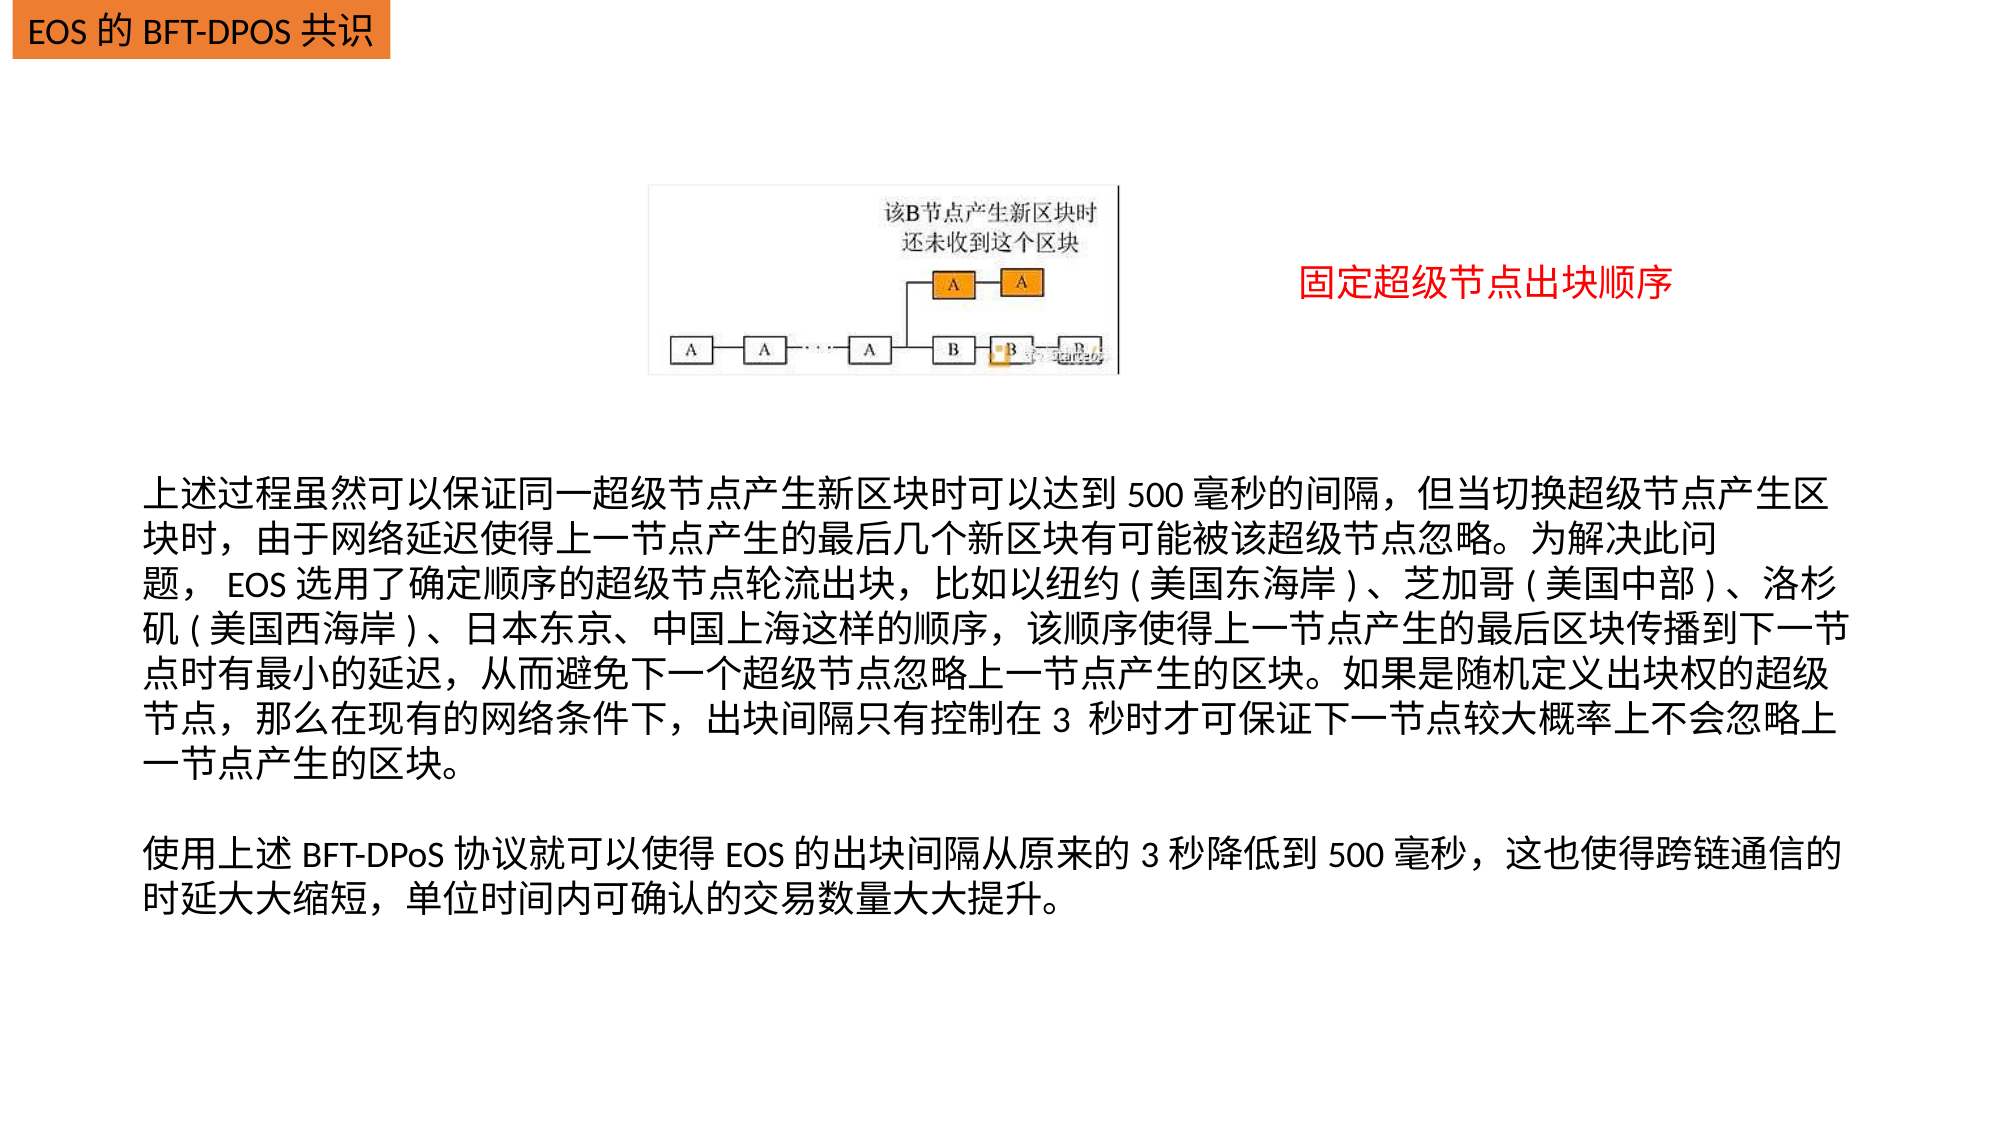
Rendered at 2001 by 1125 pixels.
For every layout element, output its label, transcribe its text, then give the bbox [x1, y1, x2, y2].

picture [635, 174, 1131, 390]
text_box EOS的BFT-DPOS共识 [12, 0, 391, 59]
text_box 上述过程虽然可以保证同一超级节点产生新区块时可以达到500毫秒的间隔，但当切换超级节点产生区块时，由于网络延迟使得上一节点产生的最后几个新区块有可能被该超级节点忽略。为解决此问题，EOS选用了确定顺序的超级节点轮流出块，比如以纽约(美国东海岸)、芝加哥(美国中部)、洛杉矶(美国西海岸)、日本东京、中国上海这样的顺序，该顺序使得上一节点产生的最后区块传播到下一节点时有最小的延迟，从而避免下一个超级节点忽略上一节点产生的区块。如果是随机定义出块权的超级节点，那么在现有的网络条件下，出块间隔只有控制在3 秒时才可保证下一节点较大概率上不会忽略上一节点产生的区块。 使用上述BFT-DPoS协议就可以使得EOS的出块间隔从原来的3秒降低到500毫秒，这也使得跨链通信的时延大大缩短，单位时间内可确认的交易数量大大提升。 [128, 463, 1872, 928]
text_box 固定超级节点出块顺序 [1283, 251, 1689, 312]
